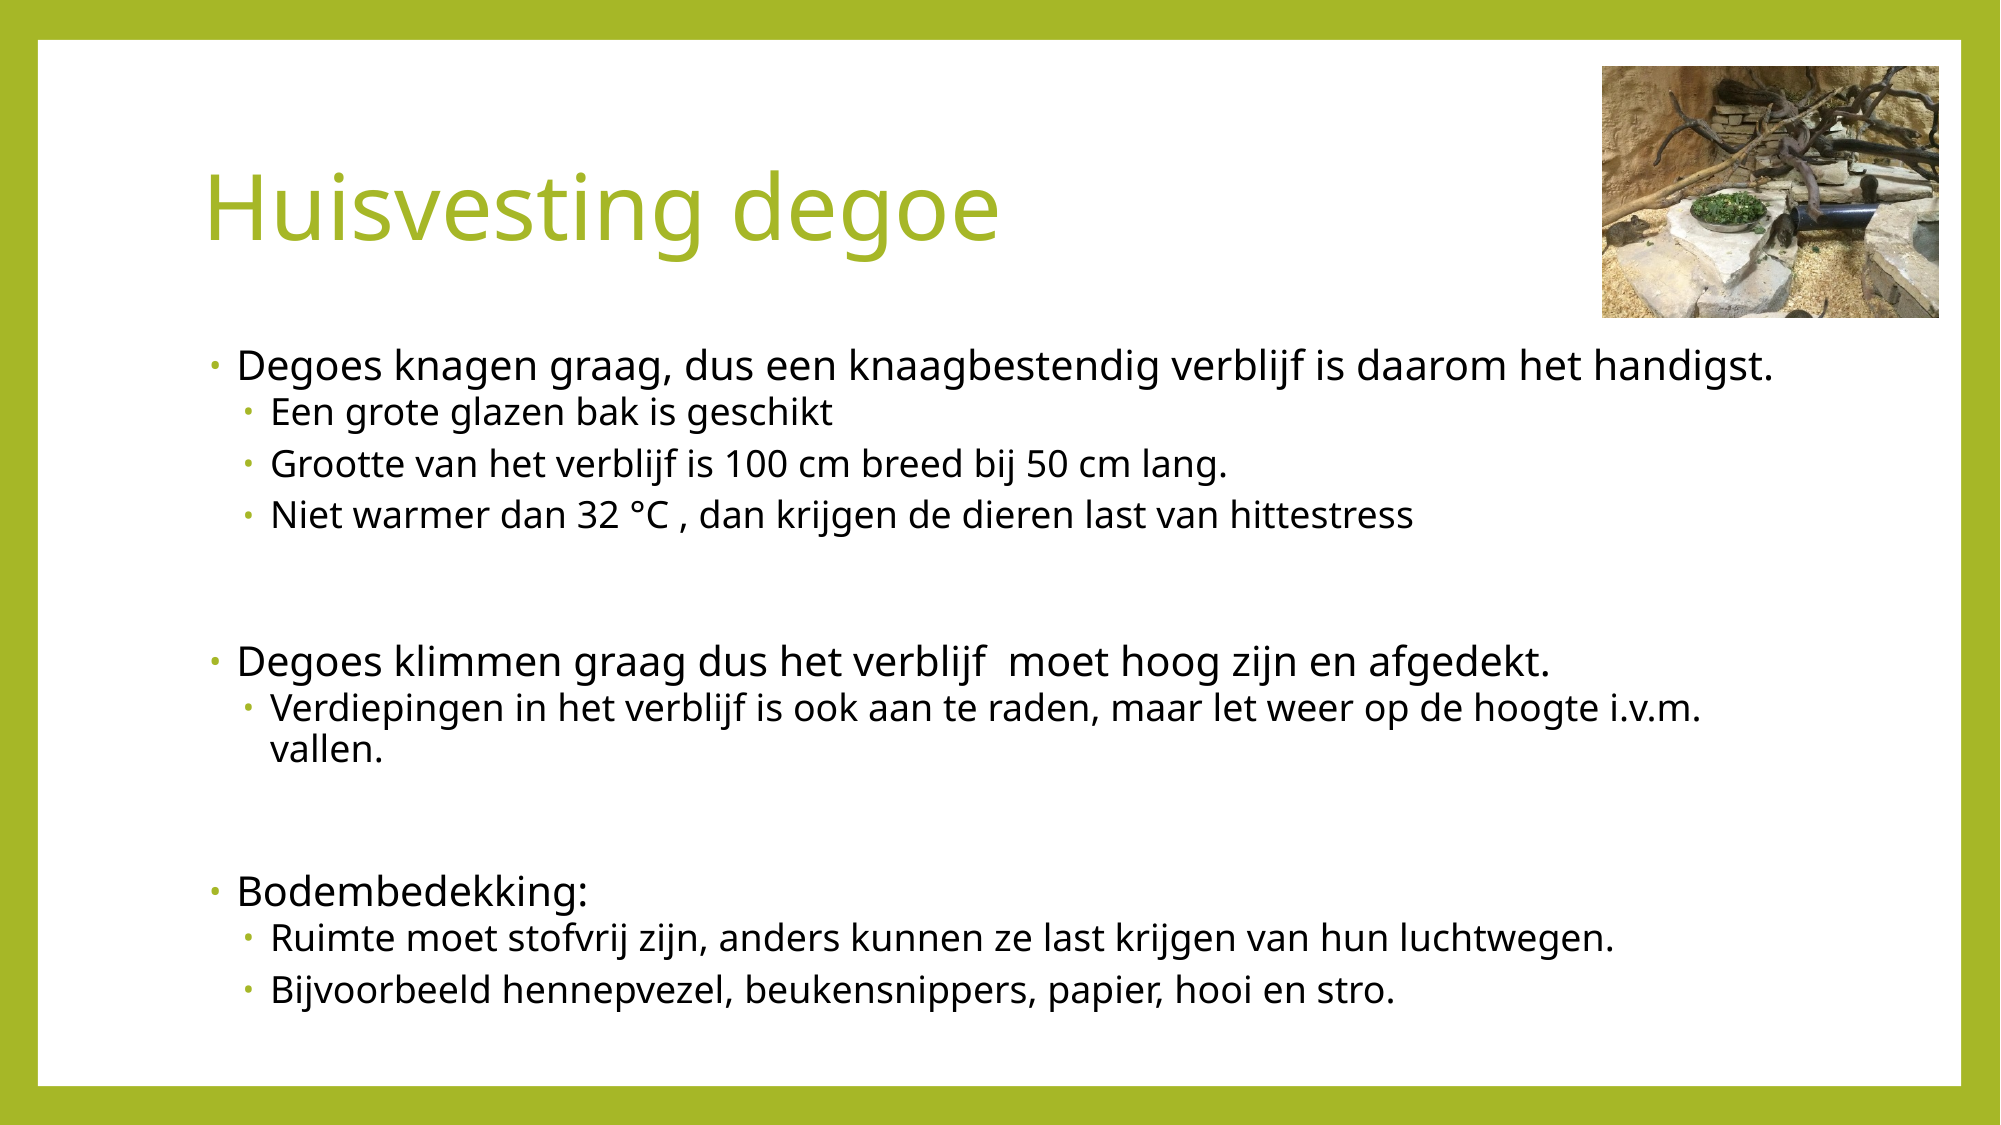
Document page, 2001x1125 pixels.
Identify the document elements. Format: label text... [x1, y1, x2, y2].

list Degoes knagen graag, dus een knaagbestendig verblijf is daarom het handigst. Een grote glazen bak is geschikt Grootte van het verblijf is 100 cm breed bij 50 cm lang. Niet warmer dan 32 °C , dan krijgen de dieren last van hittestress Degoes klimmen graag dus het verblijf moet hoog zijn en afgedekt. Verdiepingen in het verblijf is ook aan te raden, maar let weer op de hoogte i.v.m. vallen. Bodembedekking: Ruimte moet stofvrij zijn, anders kunnen ze last krijgen van hun luchtwegen. Bijvoorbeeld hennepvezel, beukensnippers, papier, hooi en stro. [187, 337, 1808, 1038]
picture [1602, 65, 1939, 319]
title Huisvesting degoe [187, 99, 1598, 323]
